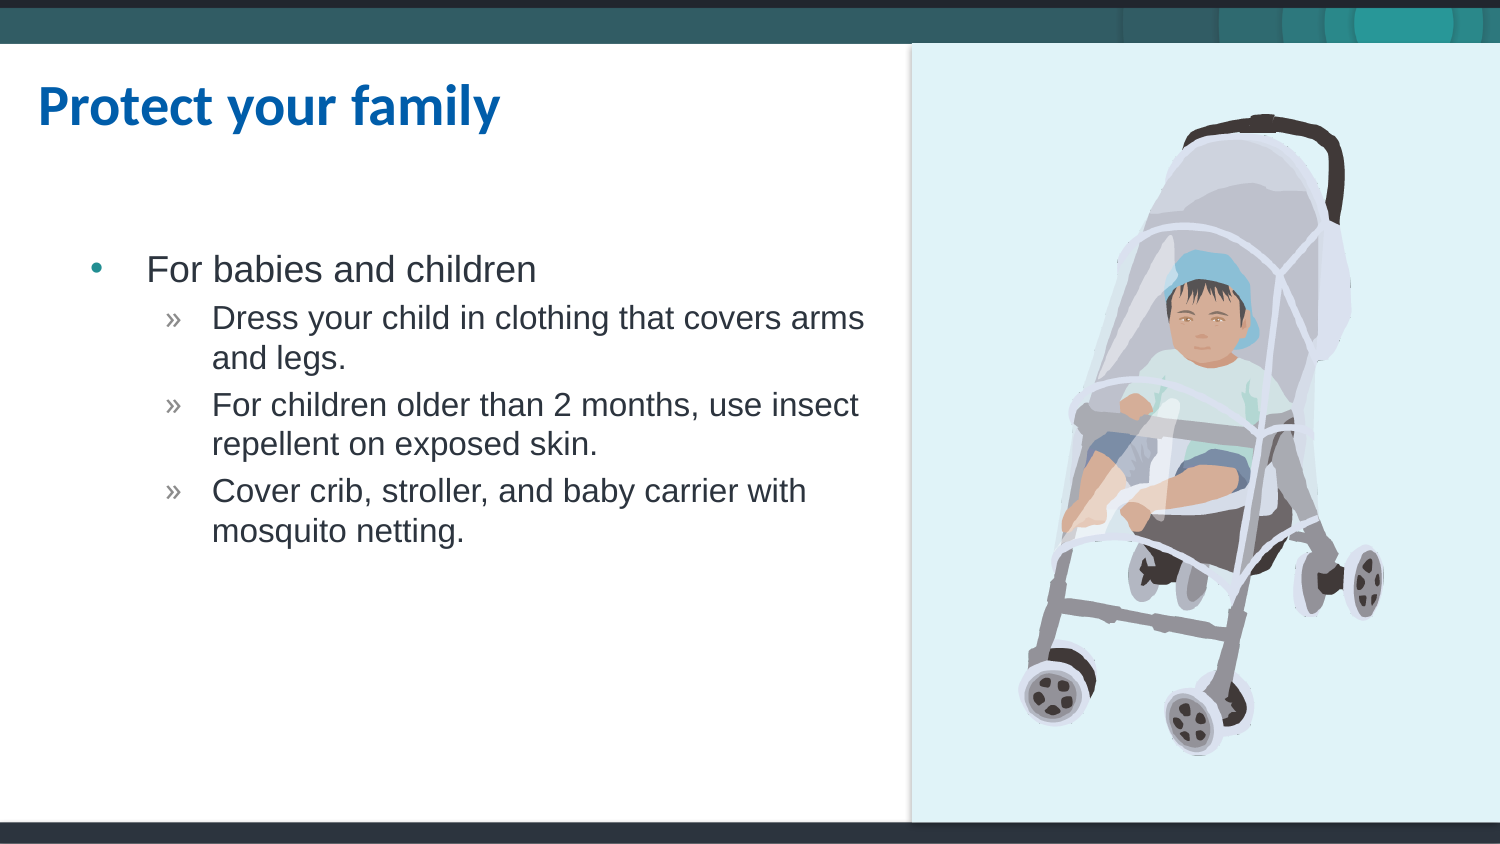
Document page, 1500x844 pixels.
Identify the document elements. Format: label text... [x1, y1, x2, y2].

title Protect your family [23, 59, 889, 211]
picture [1017, 113, 1384, 756]
list For babies and children Dress your child in clothing that covers arms and legs. For children older than 2 months, use insect repellent on exposed skin. Cover crib, stroller, and baby carrier with mosquito netting. [75, 237, 889, 794]
picture [0, 0, 1500, 44]
